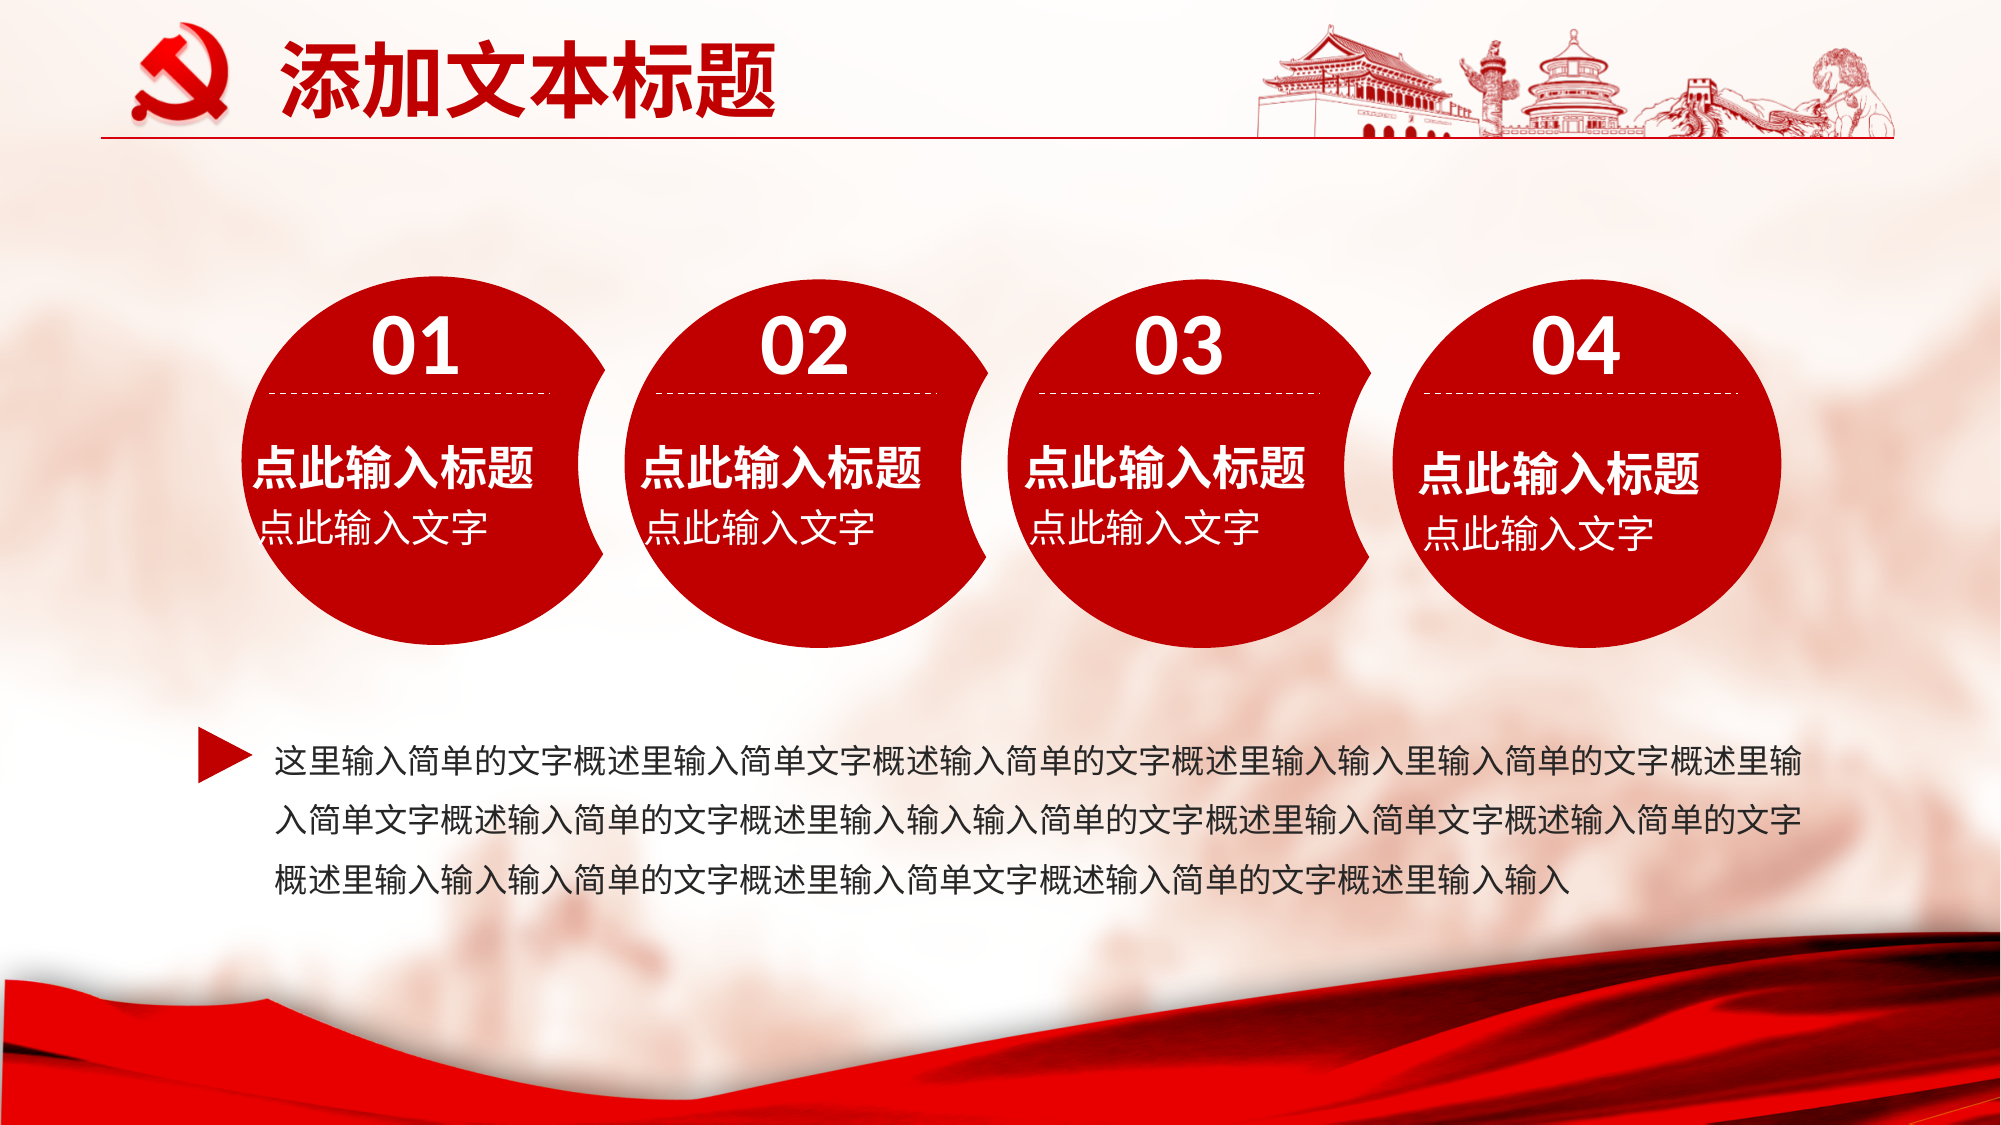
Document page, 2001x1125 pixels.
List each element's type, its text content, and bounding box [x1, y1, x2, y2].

text_box [247, 280, 606, 416]
text_box 这里输入简单的文字概述里输入简单文字概述输入简单的文字概述里输入输入里输入简单的文字概述里输入简单文字概述输入简单的文字概述里输入输入输入简单的文字概述里输入简单文字概述输入简单的文字概述里输入输入输入简单的文字概述里输入简单文字概述输入简单的文字概述里输入输入 [260, 712, 1837, 907]
text_box 点此输入标题 [1008, 416, 1391, 503]
text_box 04 [1517, 278, 1637, 392]
text_box [270, 558, 601, 645]
text_box [198, 726, 253, 784]
text_box 点此输入标题 [236, 416, 619, 503]
text_box [1014, 282, 1372, 416]
text_box [1034, 558, 1369, 648]
text_box 03 [1120, 278, 1240, 392]
text_box 添加文本标题 [15, 20, 1042, 136]
text_box 点此输入文字 [1013, 484, 1396, 558]
text_box [1392, 285, 1777, 534]
text_box 点此输入标题 [1402, 422, 1786, 508]
text_box 点此输入文字 [241, 484, 624, 558]
text_box 01 [356, 278, 477, 392]
text_box 点此输入标题 [624, 416, 1007, 503]
text_box [631, 284, 989, 416]
text_box [651, 558, 986, 648]
text_box 02 [745, 278, 866, 392]
text_box [1423, 564, 1750, 648]
text_box 点此输入文字 [1407, 490, 1790, 564]
text_box 点此输入文字 [629, 484, 1012, 558]
picture [0, 0, 2001, 1125]
